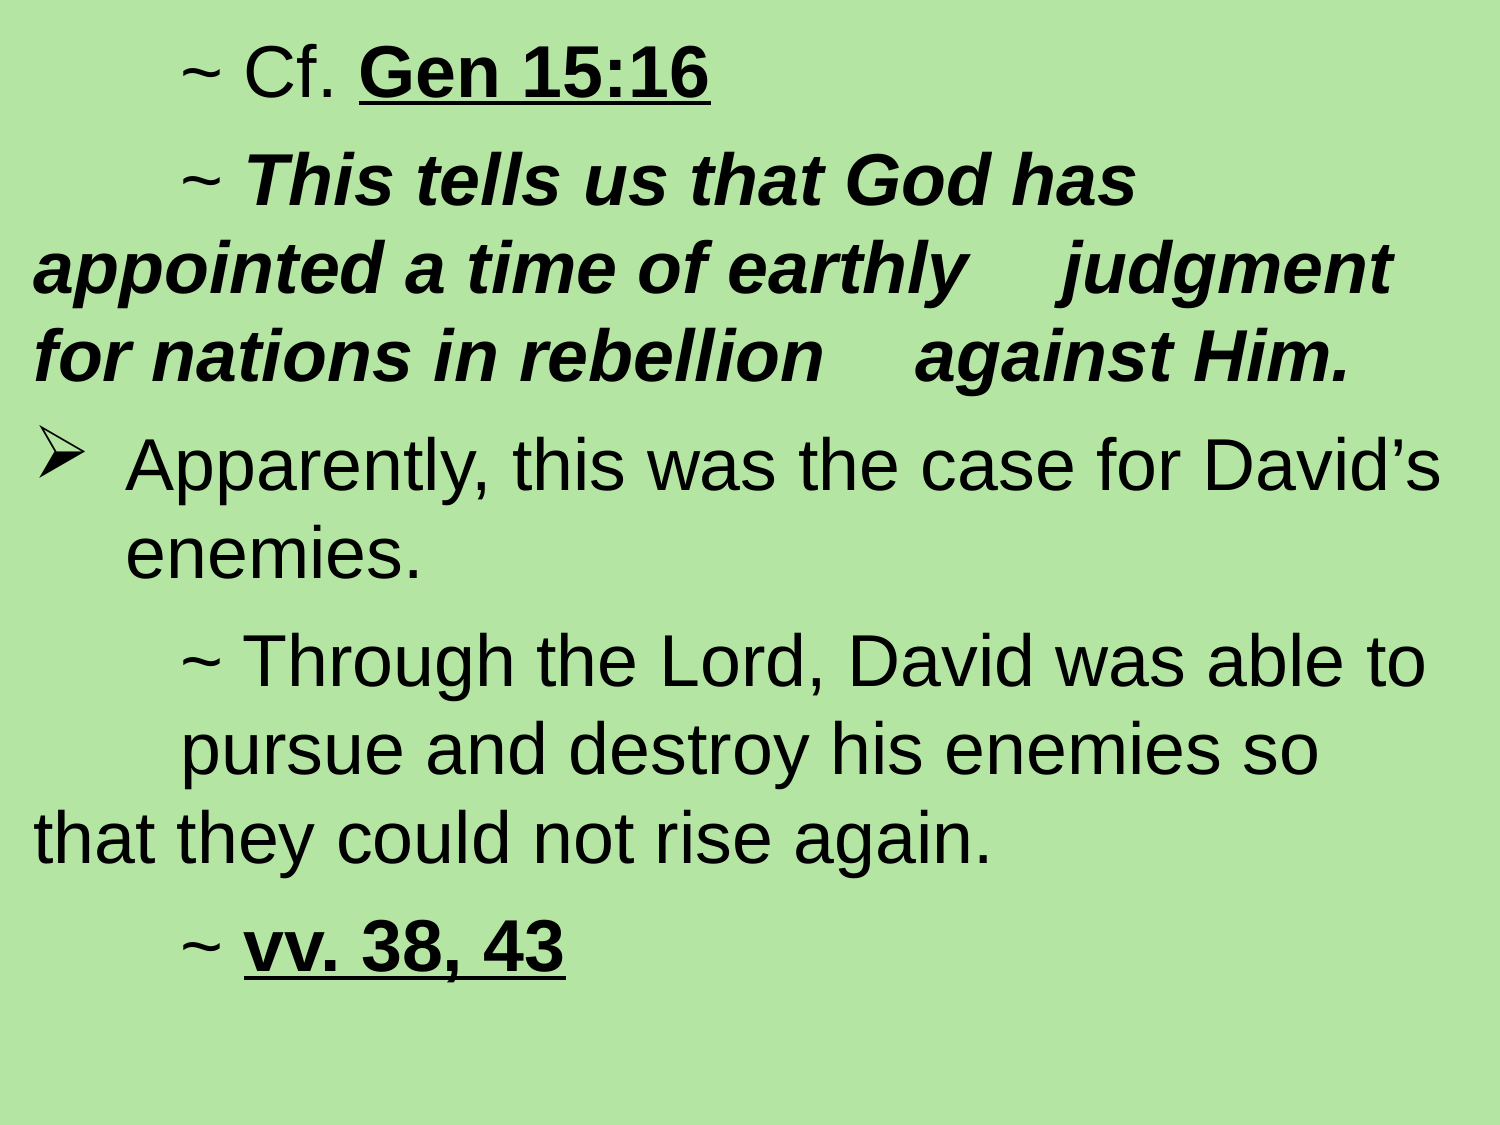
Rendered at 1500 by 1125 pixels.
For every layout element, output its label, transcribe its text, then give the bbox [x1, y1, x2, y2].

subtitle ~ Cf. Gen 15:16 ~ This tells us that God has appointed a time of earthly judgment for nations in rebellion against Him. Apparently, this was the case for David’s enemies. ~ Through the Lord, David was able to pursue and destroy his enemies so that they could not rise again. ~ vv. 38, 43 [18, 16, 1482, 1106]
